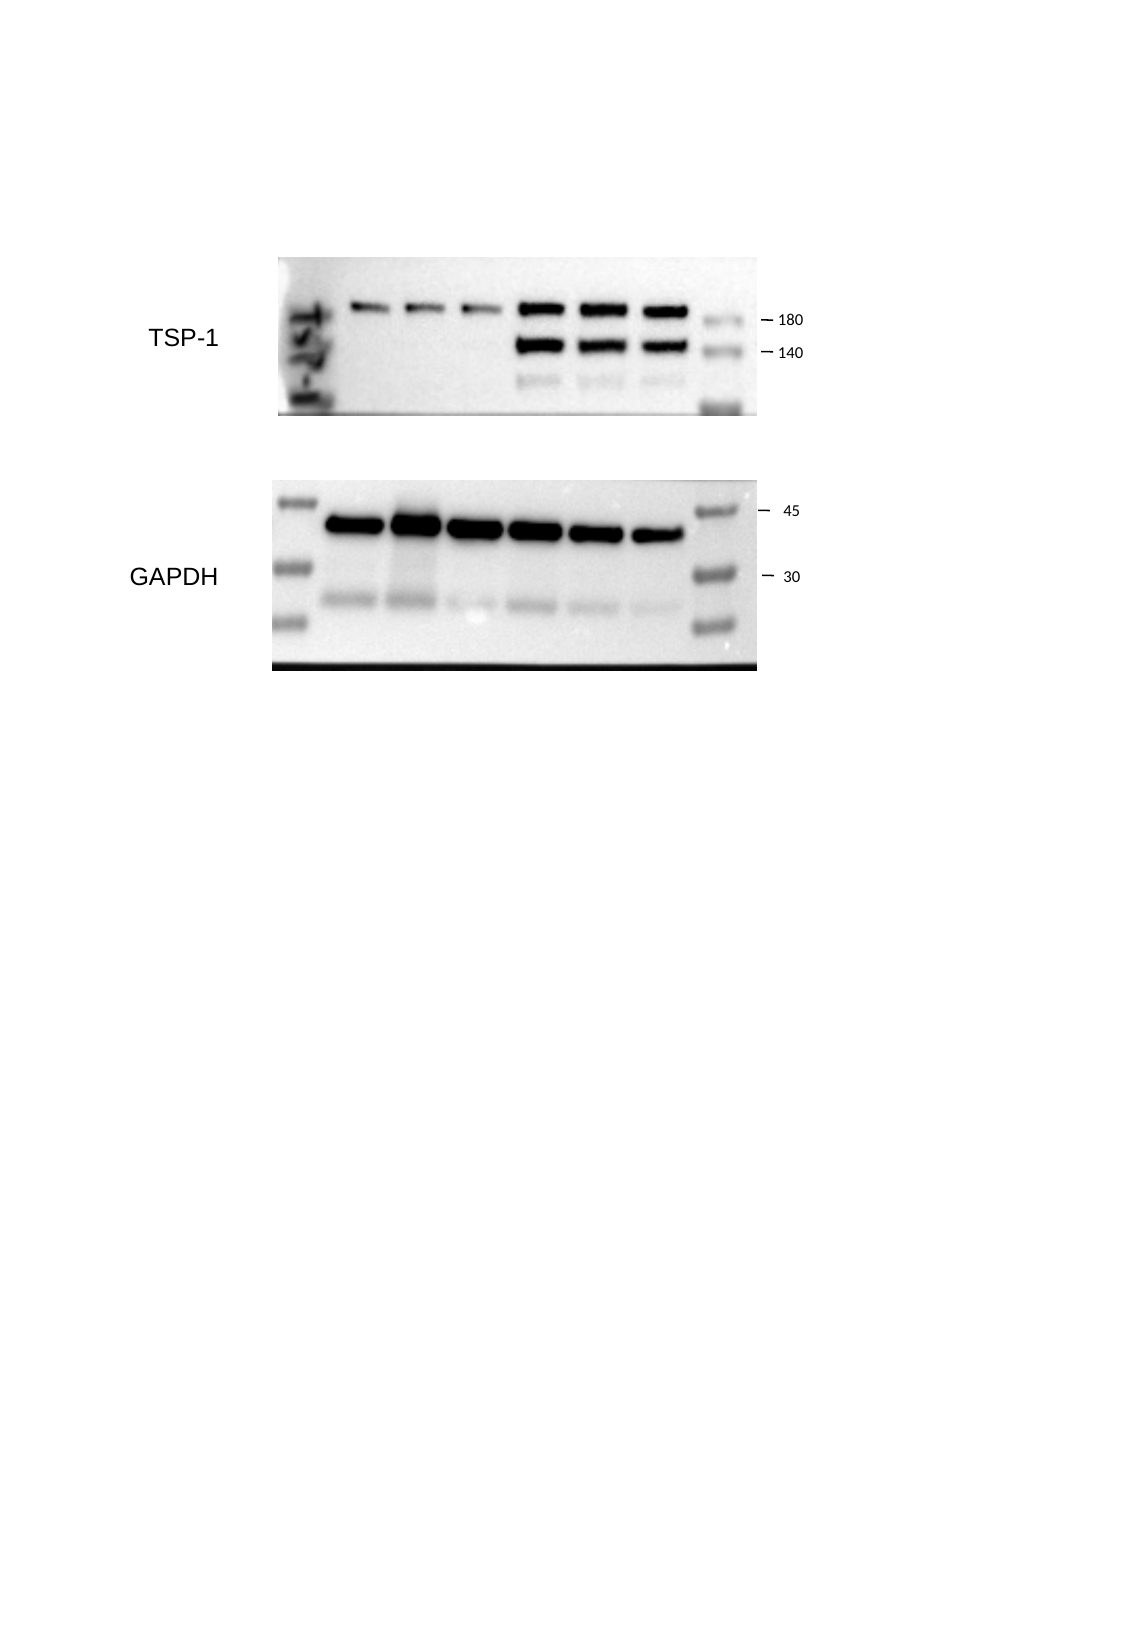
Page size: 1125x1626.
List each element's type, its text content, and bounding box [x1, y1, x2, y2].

text_box 140 [761, 339, 820, 364]
text_box 45 [761, 497, 817, 522]
picture [272, 480, 757, 671]
text_box GAPDH [114, 552, 234, 598]
text_box 30 [761, 563, 817, 588]
text_box TSP-1 [133, 313, 235, 359]
text_box 180 [761, 306, 820, 332]
picture [278, 257, 757, 416]
